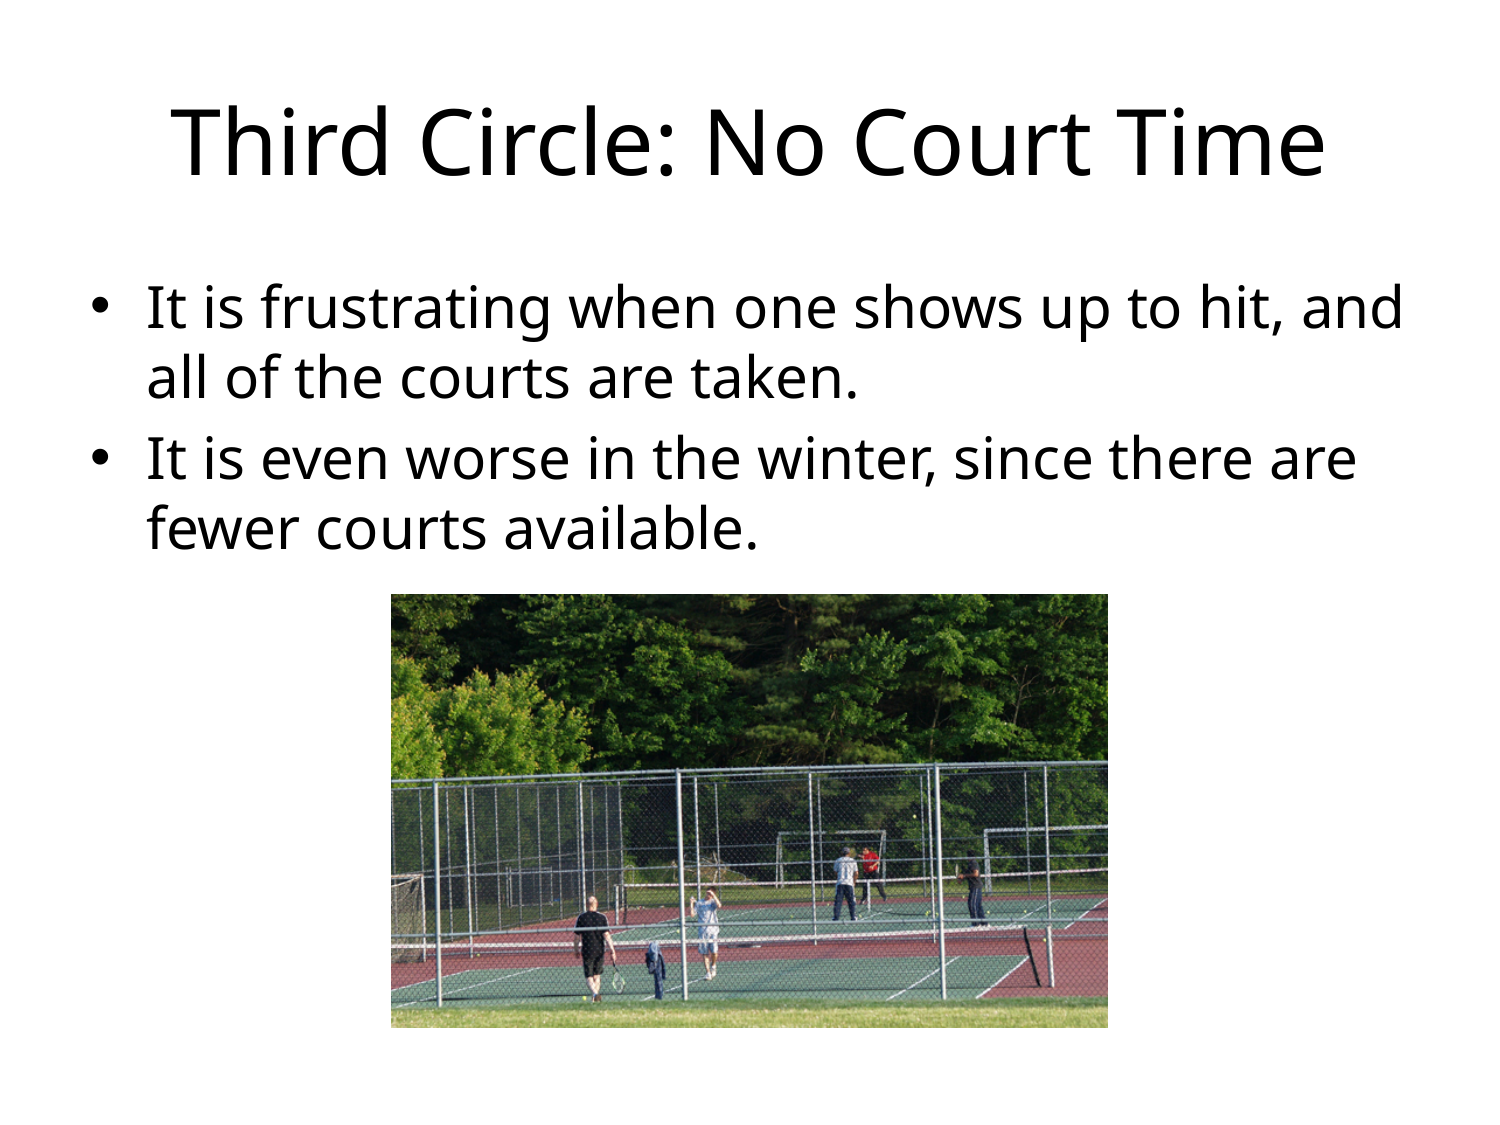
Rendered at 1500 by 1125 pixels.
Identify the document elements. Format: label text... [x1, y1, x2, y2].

title Third Circle: No Court Time [75, 45, 1425, 233]
list It is frustrating when one shows up to hit, and all of the courts are taken. It is even worse in the winter, since there are fewer courts available. [75, 262, 1425, 740]
picture [390, 593, 1109, 1029]
